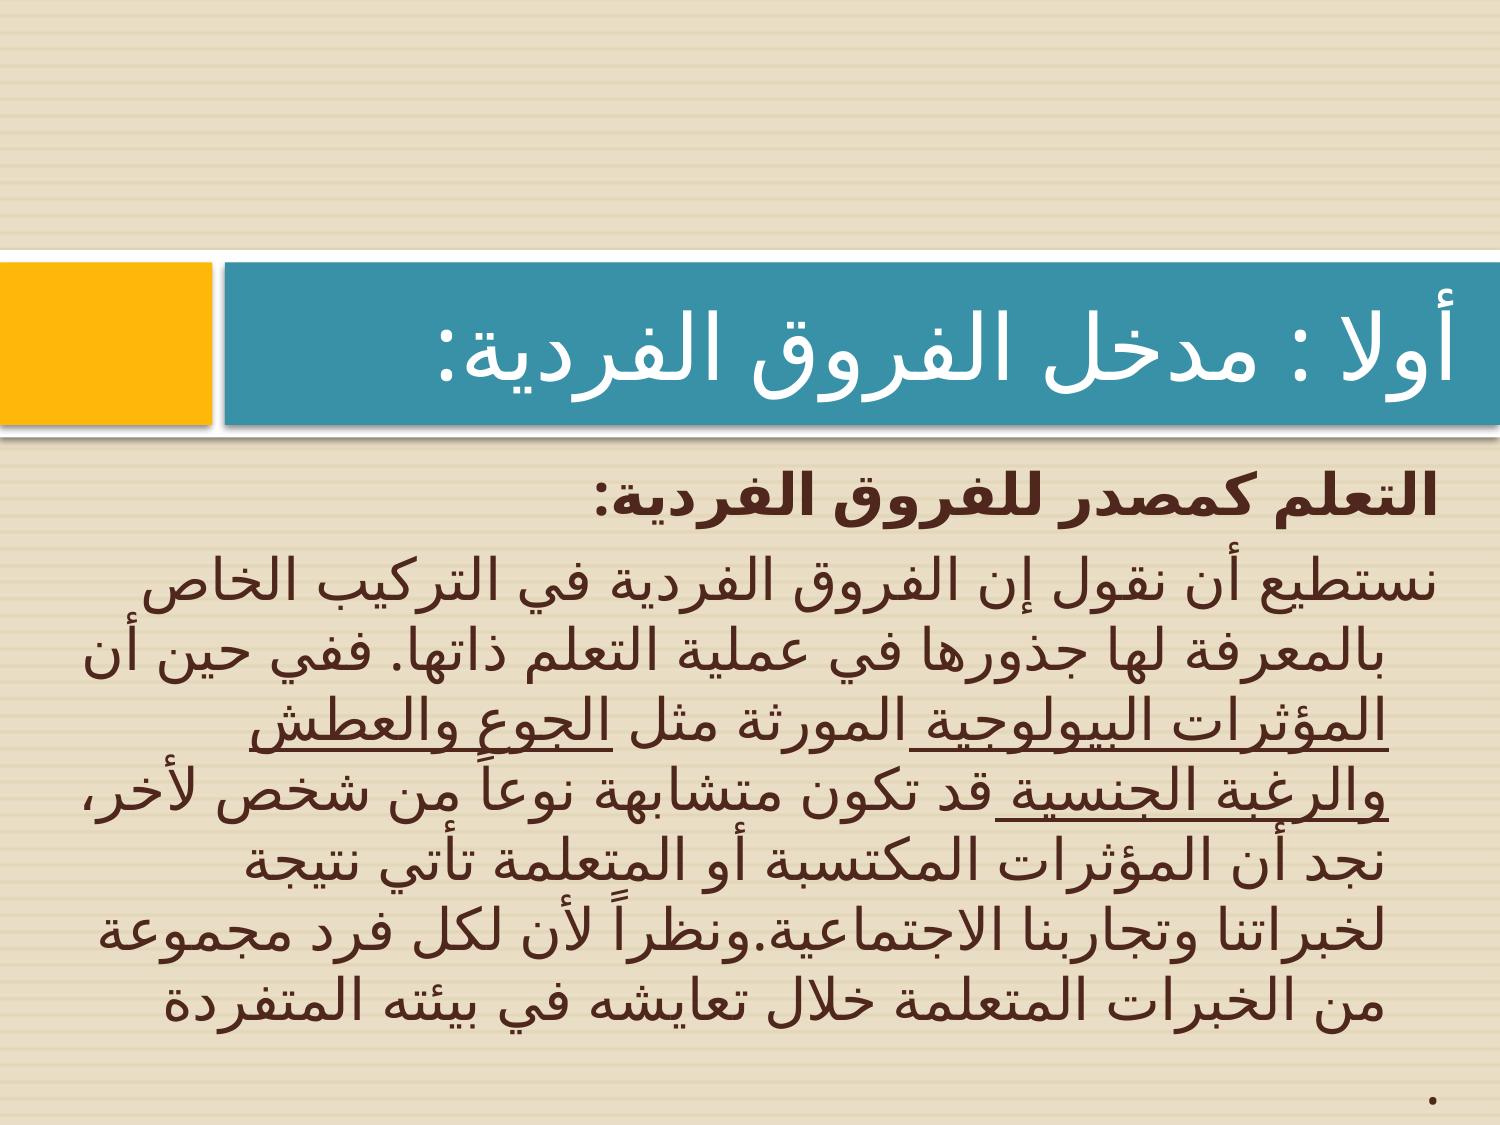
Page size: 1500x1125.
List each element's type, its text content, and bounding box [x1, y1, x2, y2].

title أولا : مدخل الفروق الفردية: [225, 262, 1475, 425]
list التعلم كمصدر للفروق الفردية: نستطيع أن نقول إن الفروق الفردية في التركيب الخاص بالمعرفة لها جذورها في عملية التعلم ذاتها. ففي حين أن المؤثرات البيولوجية المورثة مثل الجوع والعطش والرغبة الجنسية قد تكون متشابهة نوعاً من شخص لأخر، نجد أن المؤثرات المكتسبة أو المتعلمة تأتي نتيجة لخبراتنا وتجاربنا الاجتماعية.ونظراً لأن لكل فرد مجموعة من الخبرات المتعلمة خلال تعايشه في بيئته المتفردة . [62, 450, 1456, 1124]
